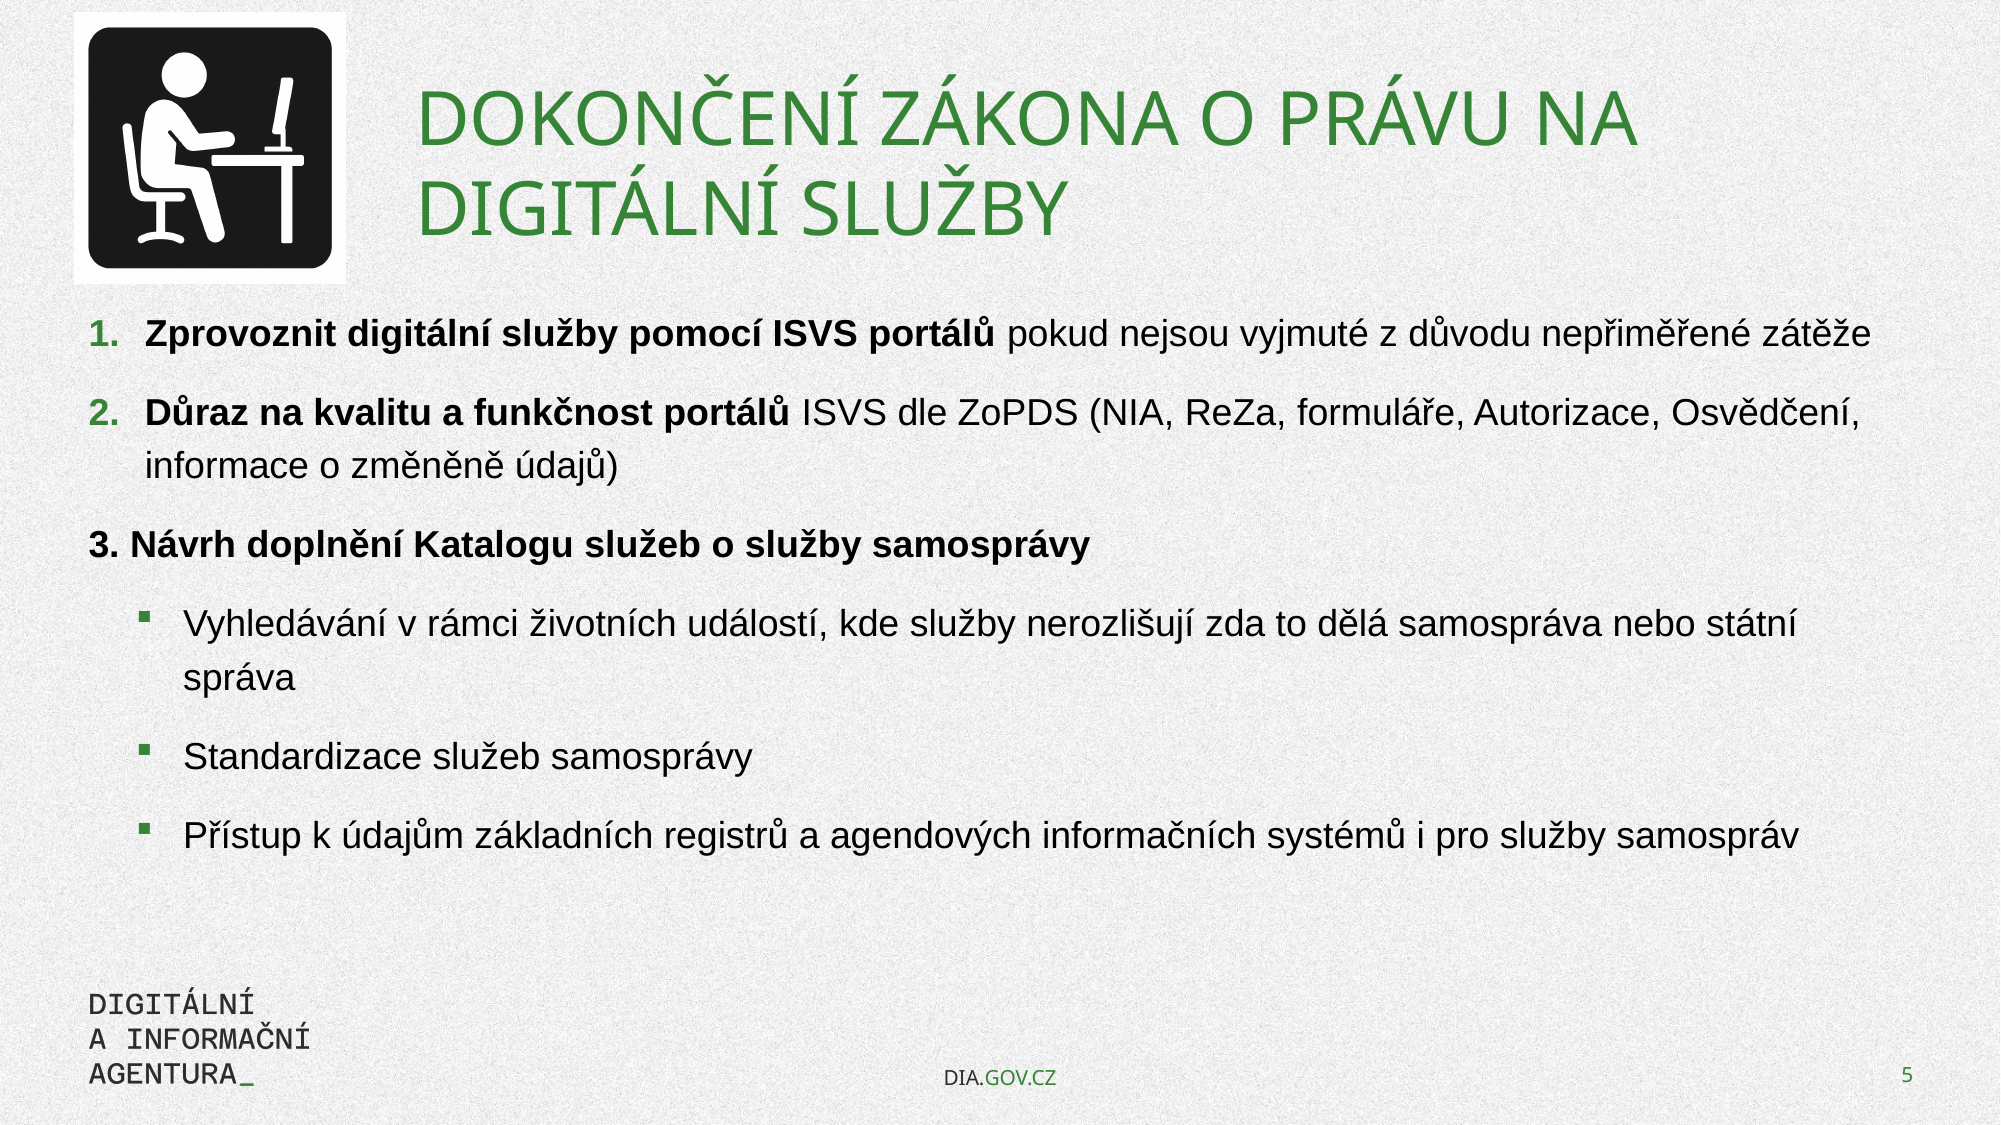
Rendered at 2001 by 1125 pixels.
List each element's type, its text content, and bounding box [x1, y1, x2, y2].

footer DIA.GOV.CZ [558, 1037, 1442, 1098]
slide_number 5 [1612, 1037, 1928, 1098]
title Dokončení zákona o právu na digitální služby [415, 70, 1912, 284]
picture [0, 0, 2001, 1125]
list Zprovoznit digitální služby pomocí ISVS portálů pokud nejsou vyjmuté z důvodu nepřiměřené zátěže Důraz na kvalitu a funkčnost portálů ISVS dle ZoPDS (NIA, ReZa, formuláře, Autorizace, Osvědčení, informace o změněně údajů) 3. Návrh doplnění Katalogu služeb o služby samosprávy Vyhledávání v rámci životních událostí, kde služby nerozlišují zda to dělá samospráva nebo státní správa Standardizace služeb samosprávy Přístup k údajům základních registrů a agendových informačních systémů i pro služby samospráv [88, 299, 1912, 980]
